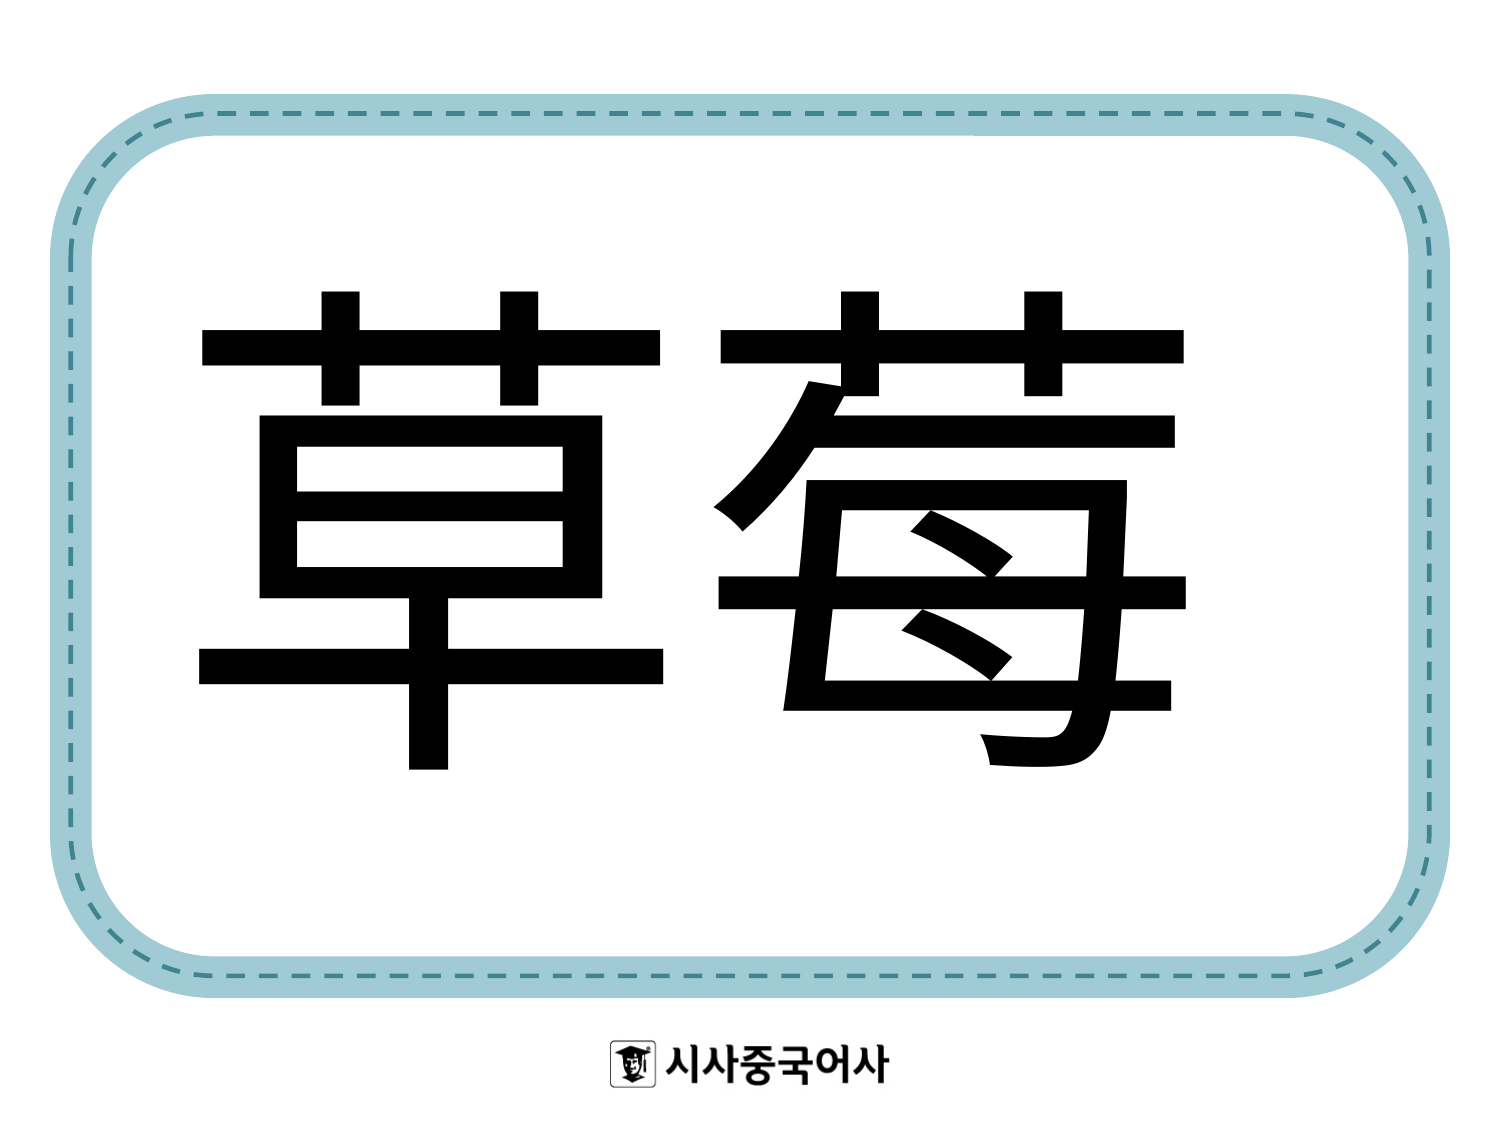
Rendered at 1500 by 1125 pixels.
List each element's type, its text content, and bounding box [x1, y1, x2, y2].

text_box 草莓 [145, 189, 1354, 853]
picture [602, 1034, 898, 1094]
